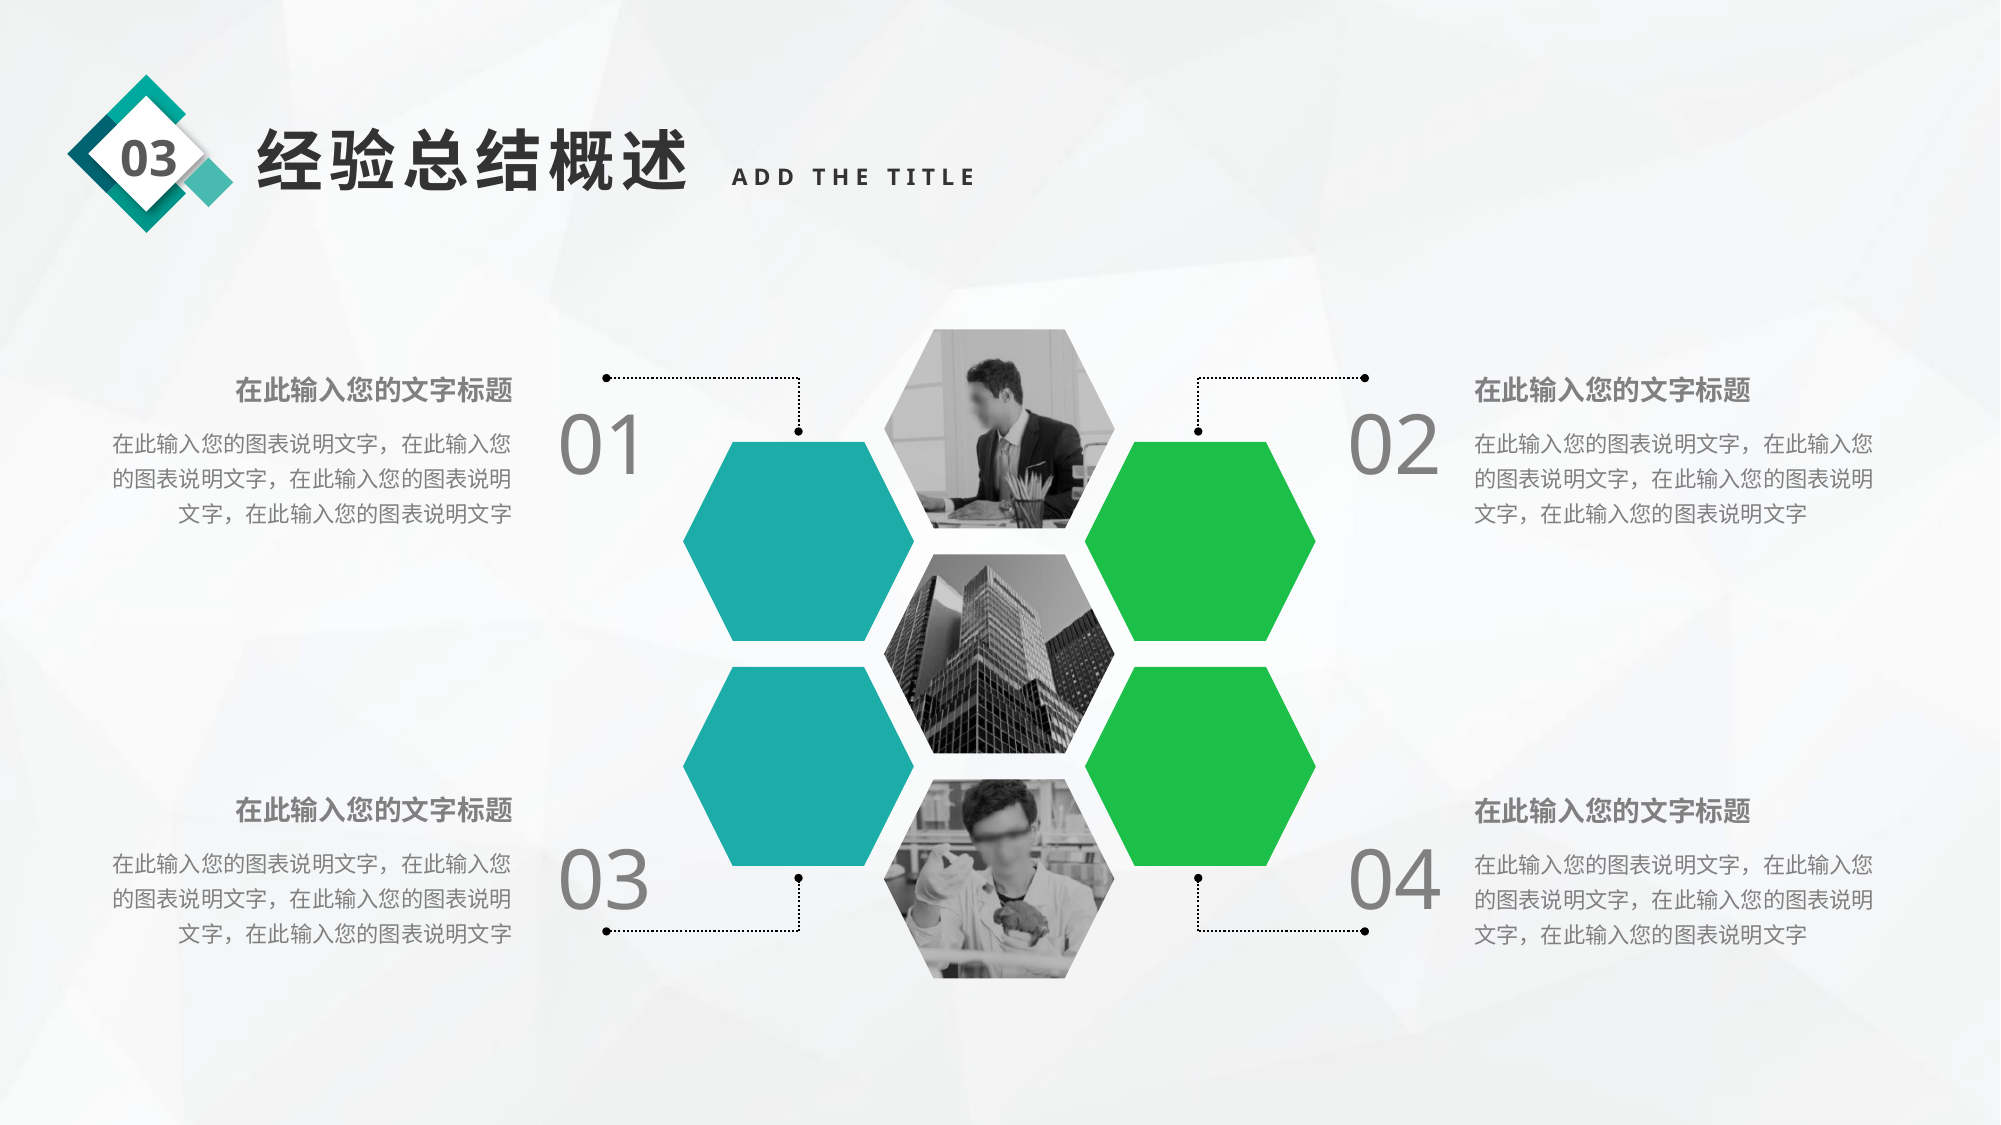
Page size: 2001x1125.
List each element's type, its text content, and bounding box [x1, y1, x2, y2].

text_box [681, 665, 915, 867]
text_box 在此输入您的文字标题 在此输入您的图表说明文字，在此输入您的图表说明文字，在此输入您的图表说明文字，在此输入您的图表说明文字 [86, 352, 533, 545]
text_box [606, 877, 799, 932]
text_box 03 [524, 818, 686, 934]
text_box 01 [524, 383, 686, 499]
text_box [884, 329, 1115, 529]
text_box [1083, 665, 1317, 867]
text_box 02 [1314, 383, 1476, 499]
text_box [1198, 877, 1365, 932]
text_box 在此输入您的文字标题 在此输入您的图表说明文字，在此输入您的图表说明文字，在此输入您的图表说明文字，在此输入您的图表说明文字 [86, 772, 533, 966]
text_box [681, 440, 916, 642]
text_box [67, 74, 1019, 233]
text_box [606, 378, 799, 432]
text_box 在此输入您的文字标题 在此输入您的图表说明文字，在此输入您的图表说明文字，在此输入您的图表说明文字，在此输入您的图表说明文字 [1454, 352, 1901, 545]
text_box [1083, 440, 1317, 642]
text_box [883, 779, 1115, 979]
text_box 在此输入您的文字标题 在此输入您的图表说明文字，在此输入您的图表说明文字，在此输入您的图表说明文字，在此输入您的图表说明文字 [1454, 773, 1901, 967]
text_box 04 [1314, 818, 1476, 934]
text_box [1198, 378, 1365, 432]
text_box [884, 554, 1115, 754]
